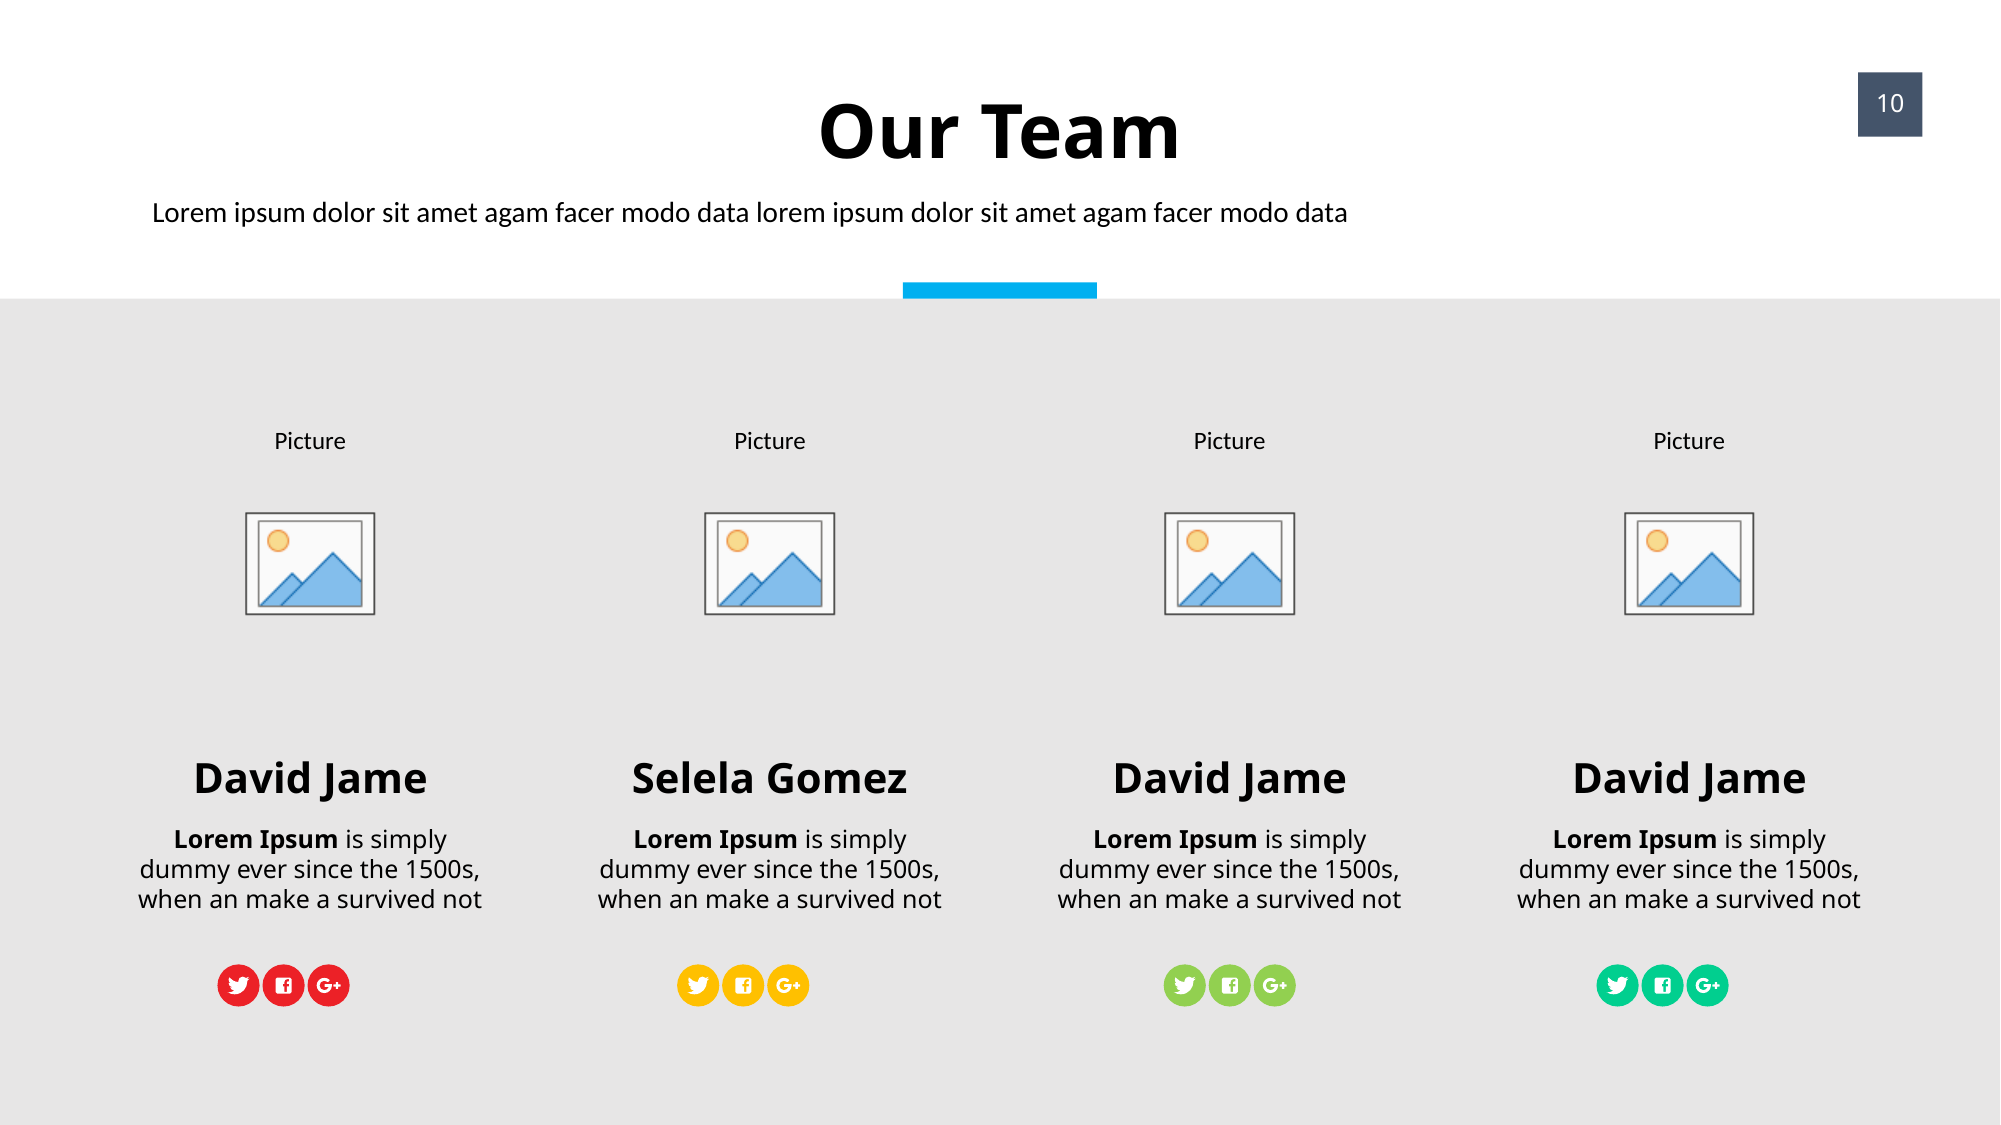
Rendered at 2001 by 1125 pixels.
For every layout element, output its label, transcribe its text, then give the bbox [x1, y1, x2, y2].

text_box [119, 752, 502, 1007]
subtitle Lorem ipsum dolor sit amet agam facer modo data lorem ipsum dolor sit amet agam facer modo data [137, 186, 1863, 227]
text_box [1498, 752, 1881, 1007]
picture [131, 417, 490, 711]
text_box [902, 281, 1098, 300]
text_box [579, 752, 962, 1007]
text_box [1038, 752, 1421, 1007]
text_box [0, 298, 2000, 1125]
picture [591, 417, 949, 711]
title Our Team [137, 78, 1863, 186]
picture [1510, 417, 1869, 711]
picture [1050, 417, 1409, 711]
slide_number 10 [1863, 78, 1927, 130]
